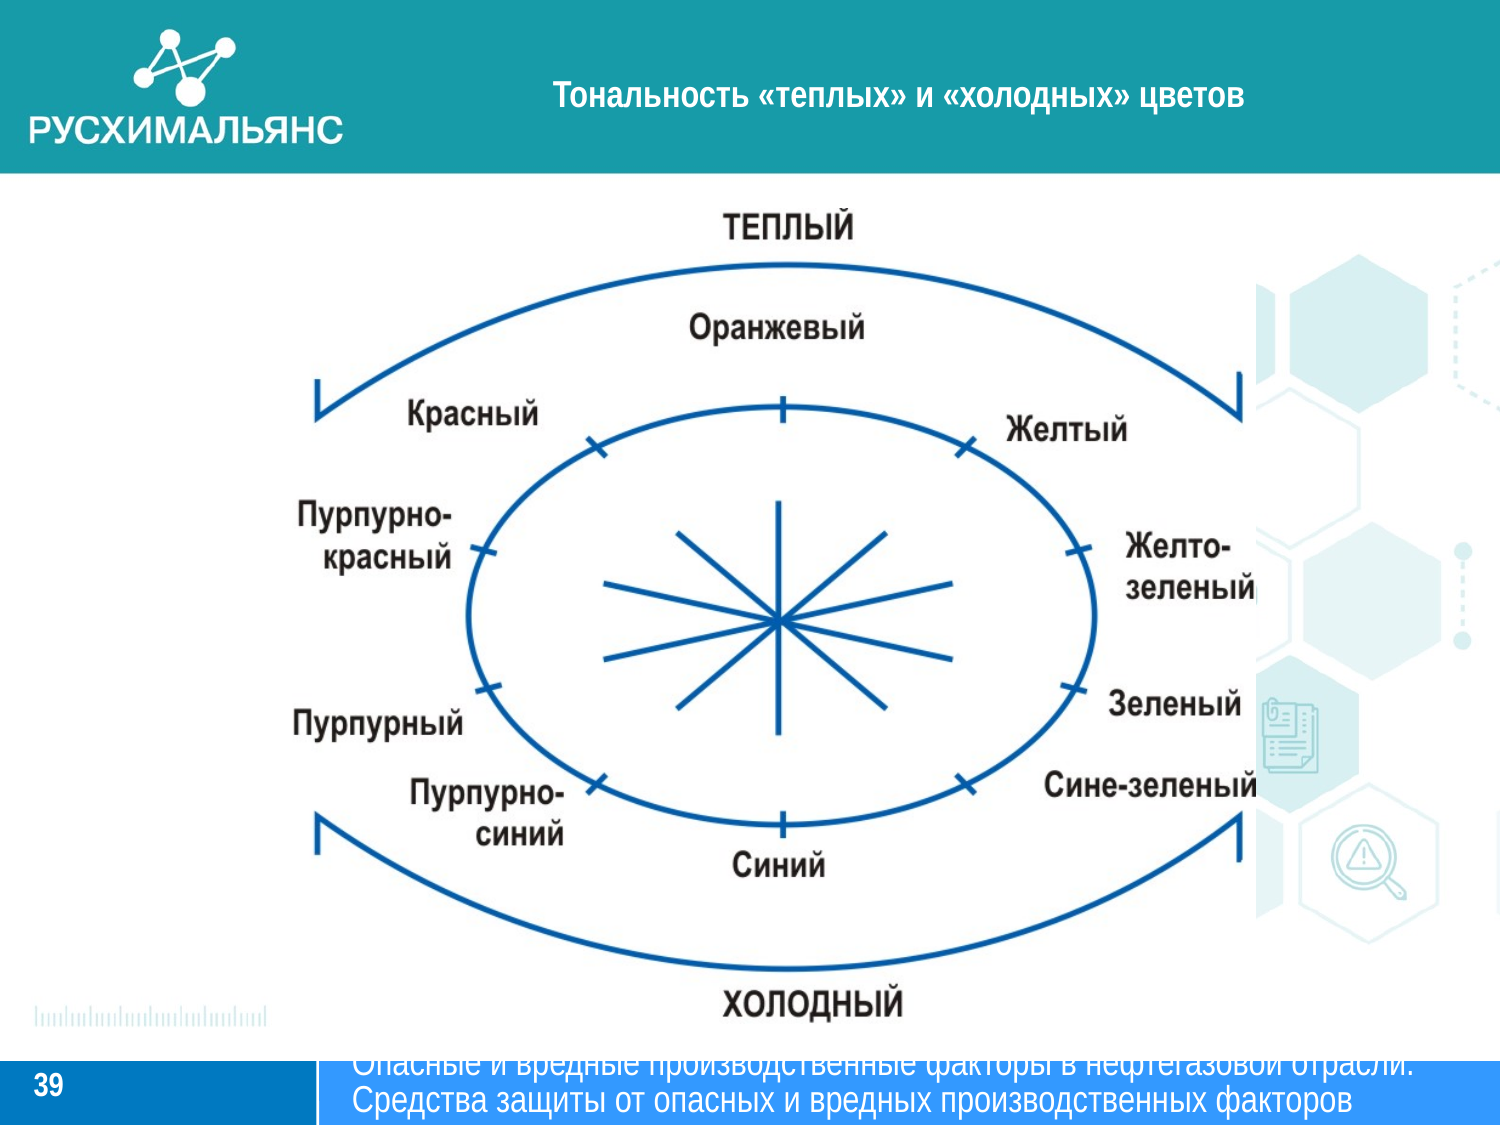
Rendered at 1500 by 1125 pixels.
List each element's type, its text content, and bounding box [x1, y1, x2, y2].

picture [0, 0, 1500, 1061]
footer Опасные и вредные производственные факторы в нефтегазовой отрасли. Средства защиты от опасных и вредных производственных факторов [351, 1067, 1500, 1122]
slide_number 38 [33, 1068, 278, 1122]
